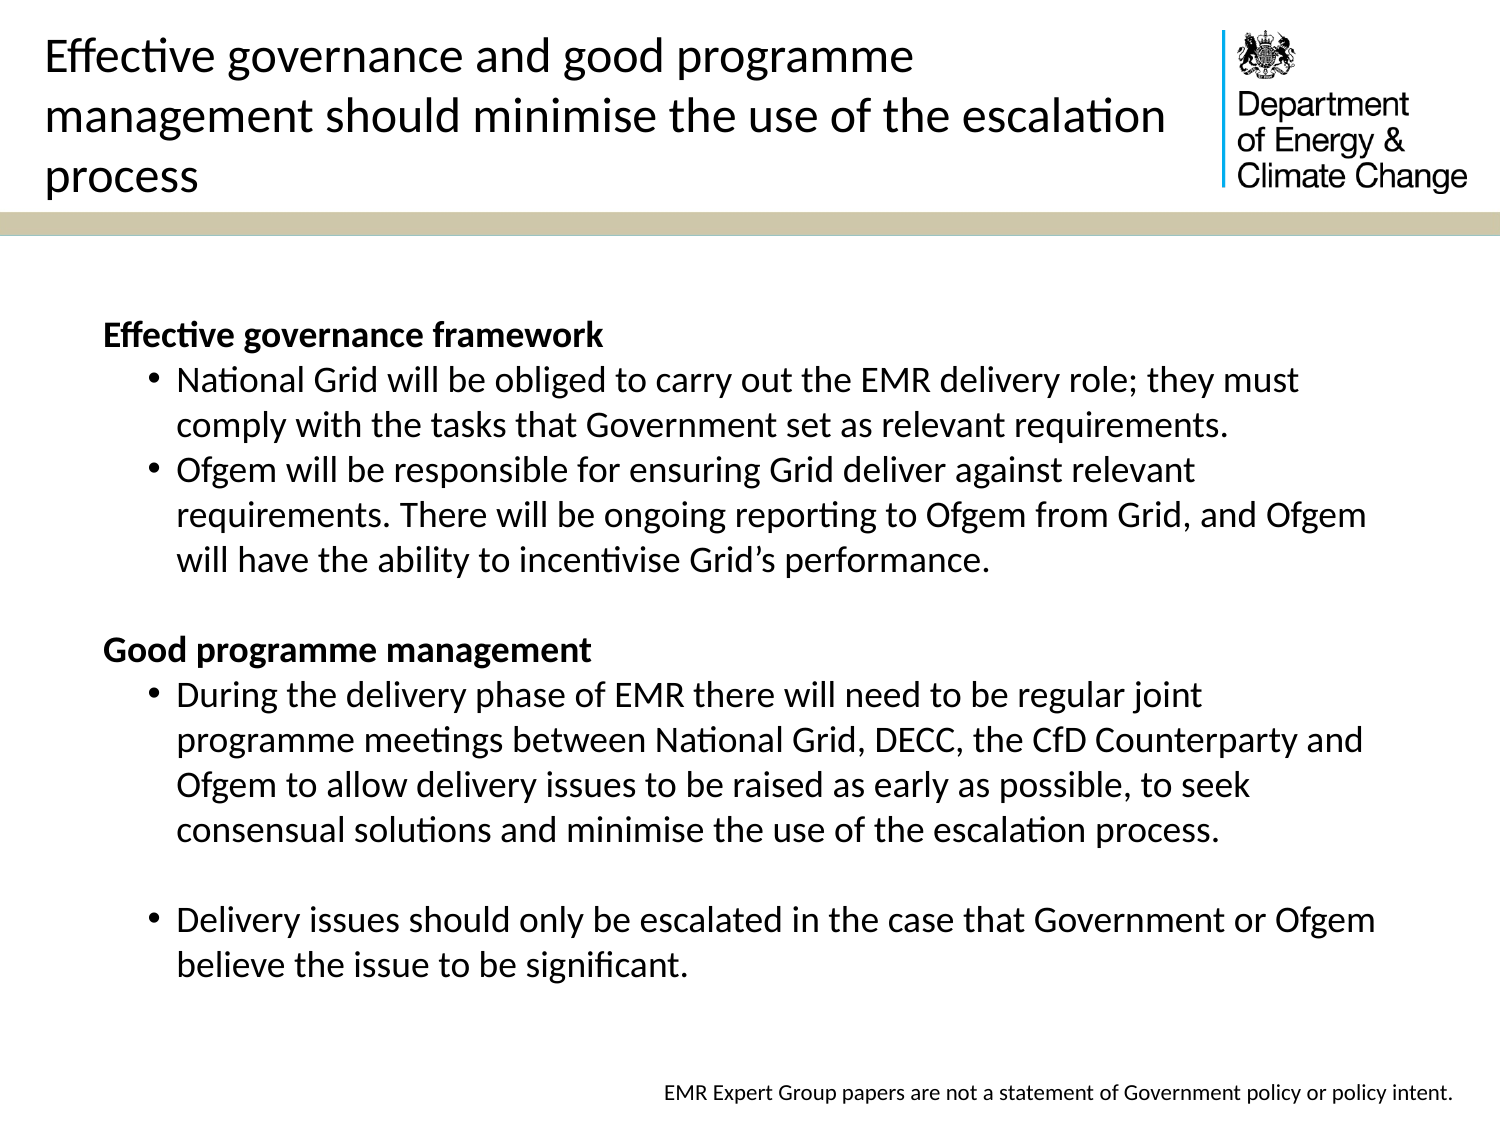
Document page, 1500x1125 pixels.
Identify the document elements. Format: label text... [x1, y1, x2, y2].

text_box EMR Expert Group papers are not a statement of Government policy or policy intent. [649, 1070, 1500, 1113]
text_box Effective governance framework National Grid will be obliged to carry out the EMR delivery role; they must comply with the tasks that Government set as relevant requirements. Ofgem will be responsible for ensuring Grid deliver against relevant requirements. There will be ongoing reporting to Ofgem from Grid, and Ofgem will have the ability to incentivise Grid’s performance. Good programme management During the delivery phase of EMR there will need to be regular joint programme meetings between National Grid, DECC, the CfD Counterparty and Ofgem to allow delivery issues to be raised as early as possible, to seek consensual solutions and minimise the use of the escalation process. Delivery issues should only be escalated in the case that Government or Ofgem believe the issue to be significant. [88, 302, 1400, 1038]
picture [0, 208, 1500, 236]
title Effective governance and good programme management should minimise the use of the escalation process [29, 19, 1188, 207]
picture [1222, 30, 1467, 194]
